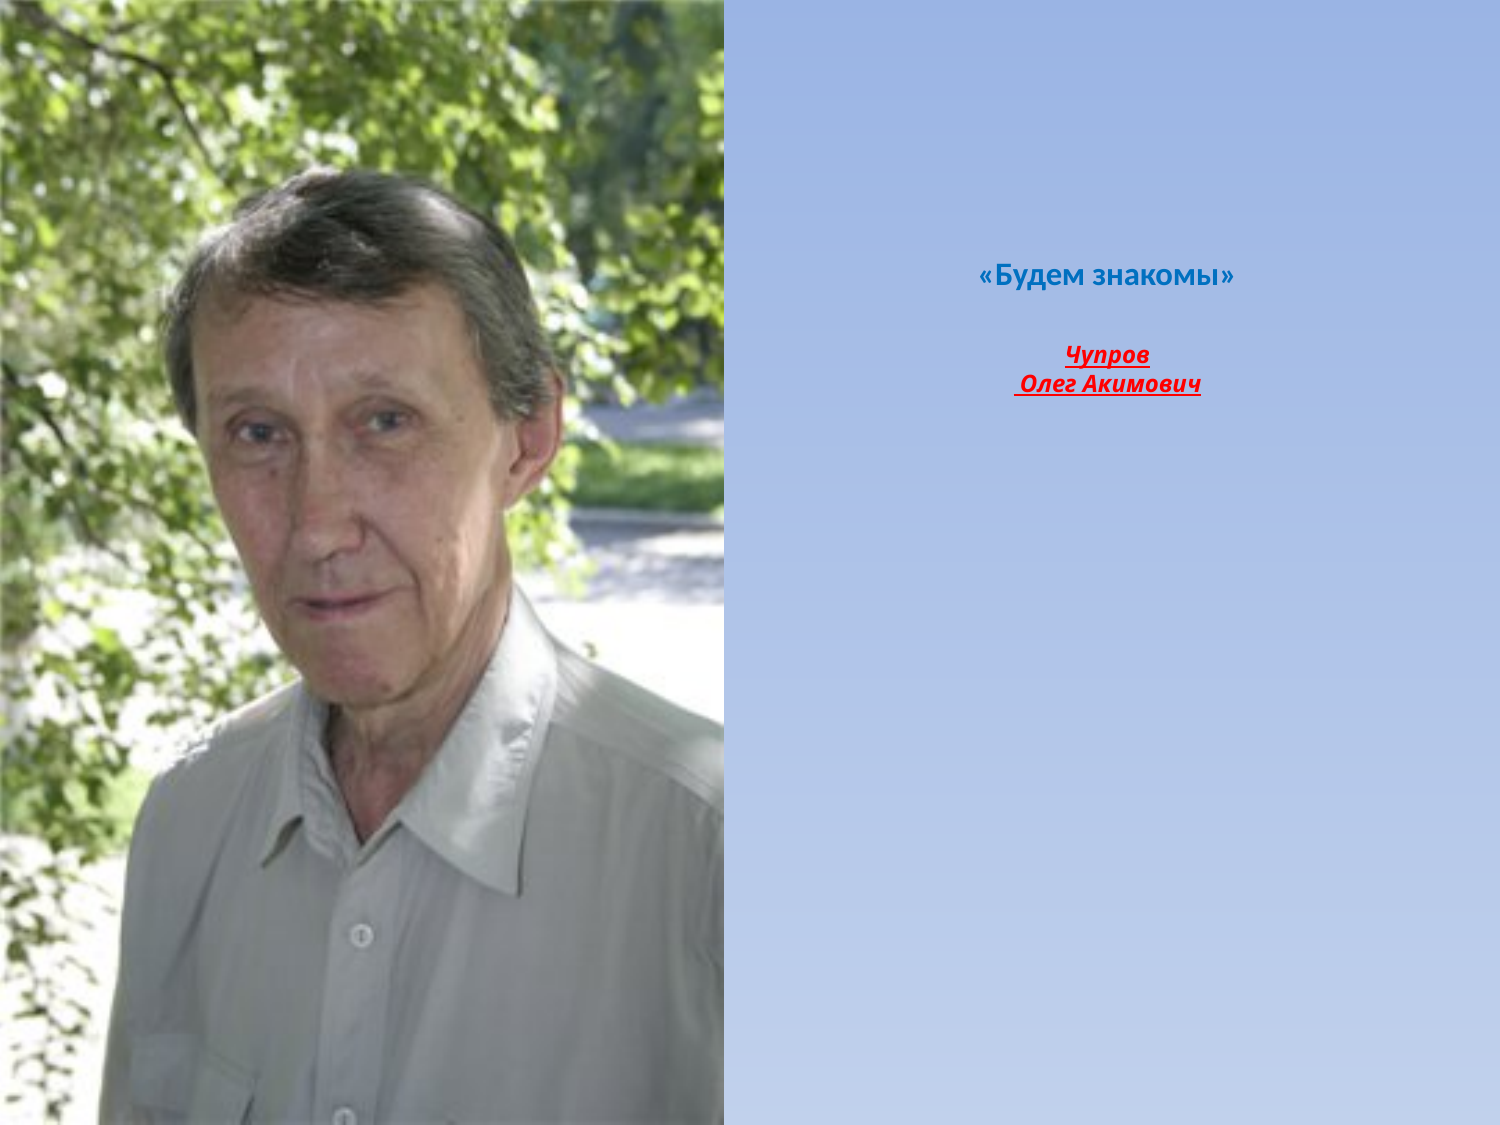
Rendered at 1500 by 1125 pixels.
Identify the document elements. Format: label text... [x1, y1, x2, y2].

picture [0, 0, 725, 1125]
title «Будем знакомы» Чупров Олег Акимович [750, 0, 1465, 411]
